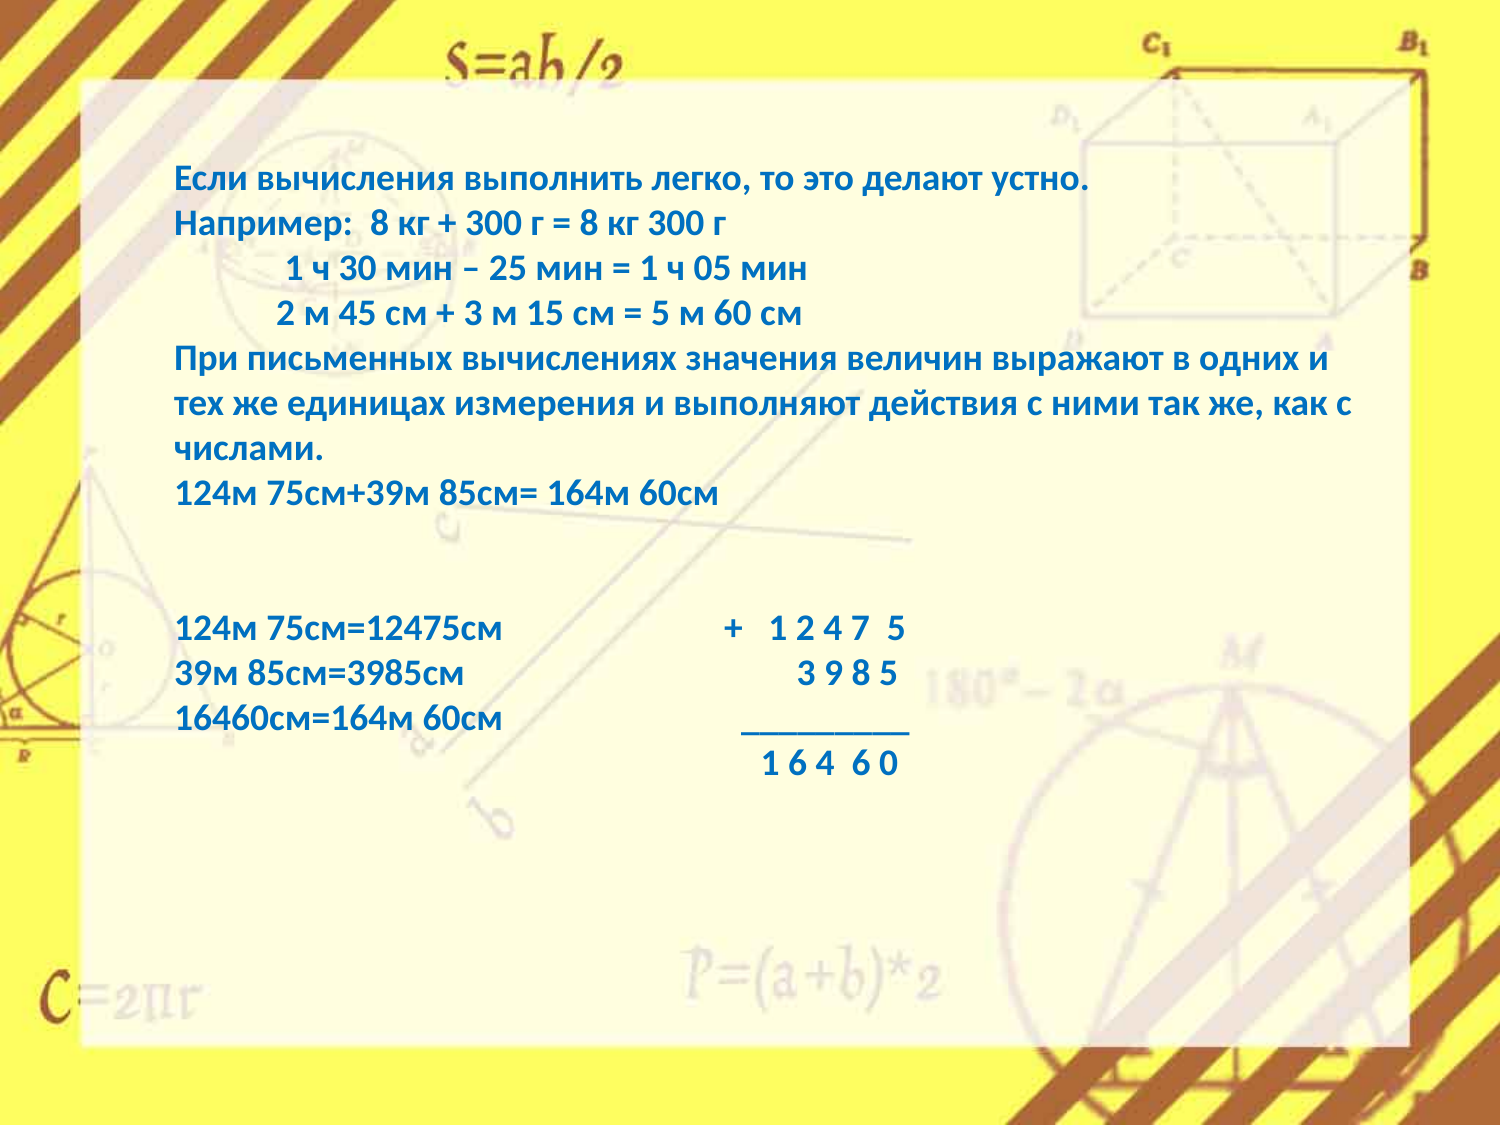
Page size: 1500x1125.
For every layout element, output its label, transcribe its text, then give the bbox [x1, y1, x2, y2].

text_box Если вычисления выполнить легко, то это делают устно. Например: 8 кг + 300 г = 8 кг 300 г 1 ч 30 мин – 25 мин = 1 ч 05 мин 2 м 45 см + 3 м 15 см = 5 м 60 см При письменных вычислениях значения величин выражают в одних и тех же единицах измерения и выполняют действия с ними так же, как с числами. 124м 75см+39м 85см= 164м 60см 124м 75см=12475см + 1 2 4 7 5 39м 85см=3985см 3 9 8 5 16460см=164м 60см _________ 1 6 4 6 0 [159, 145, 1388, 791]
picture [0, 0, 1500, 1125]
